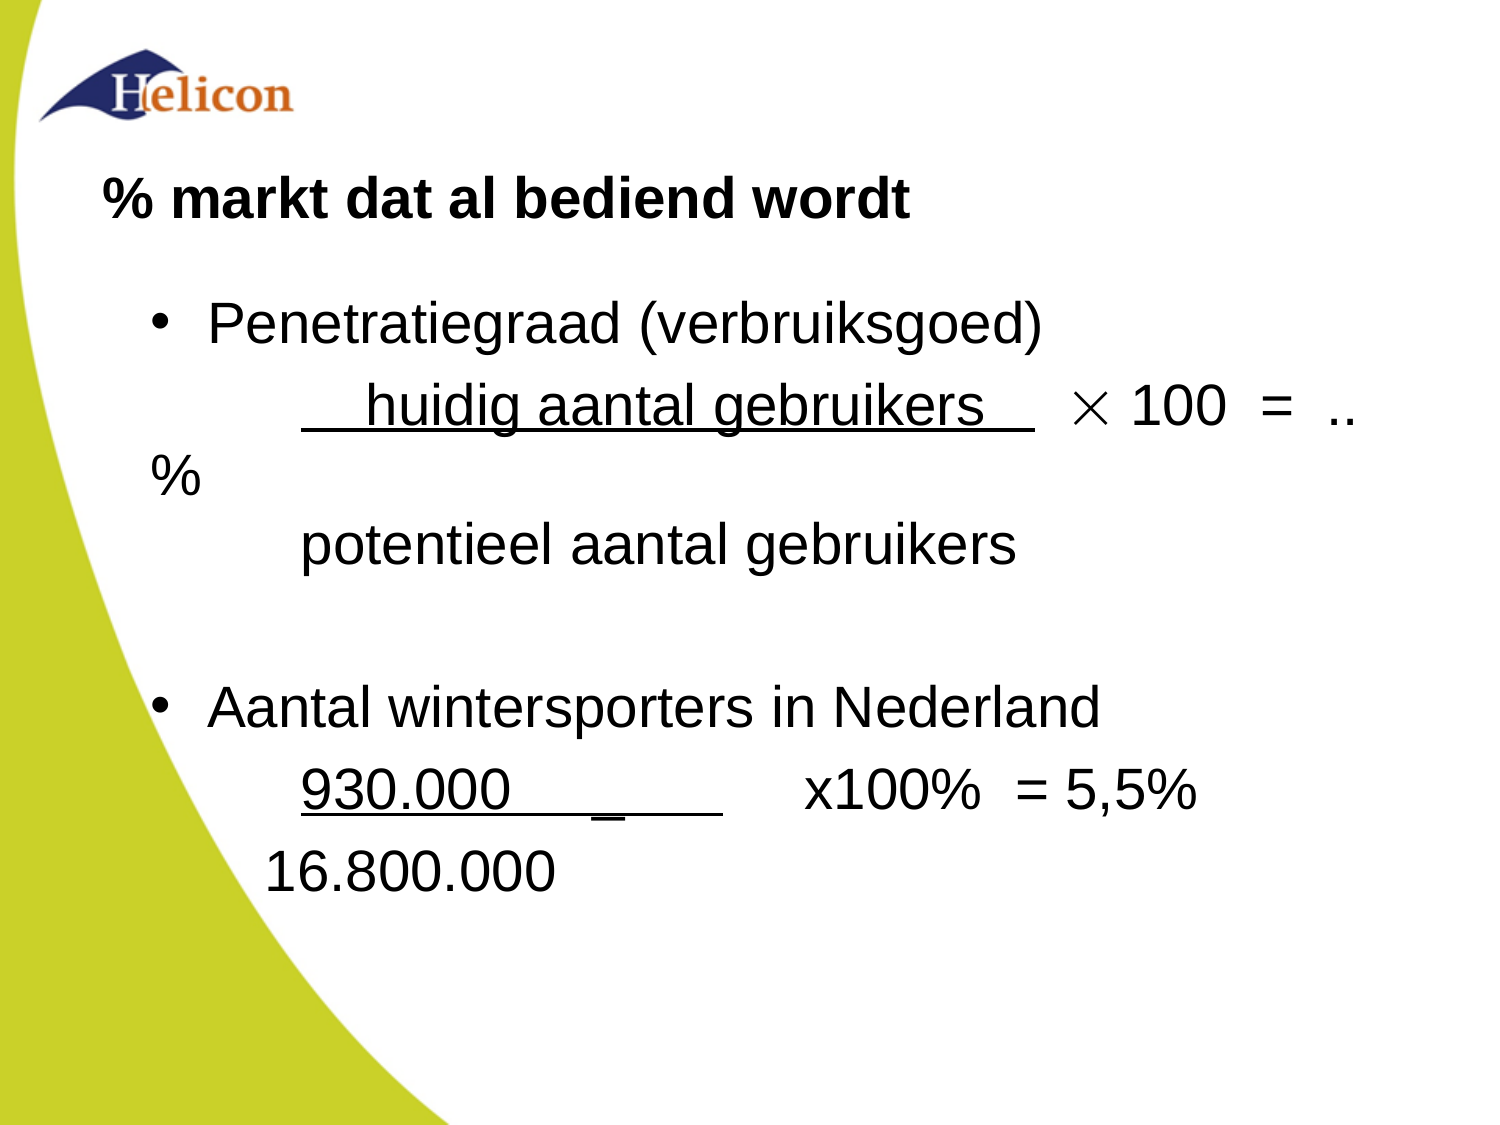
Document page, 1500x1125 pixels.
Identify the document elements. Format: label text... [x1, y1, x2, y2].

picture [0, 0, 1500, 1125]
title % markt dat al bediend wordt [87, 101, 1438, 290]
list Penetratiegraad (verbruiksgoed) huidig aantal gebruikers  100 = ..% potentieel aantal gebruikers Aantal wintersporters in Nederland 930.000 _ x100% = 5,5% 16.800.000 [135, 196, 1425, 1005]
